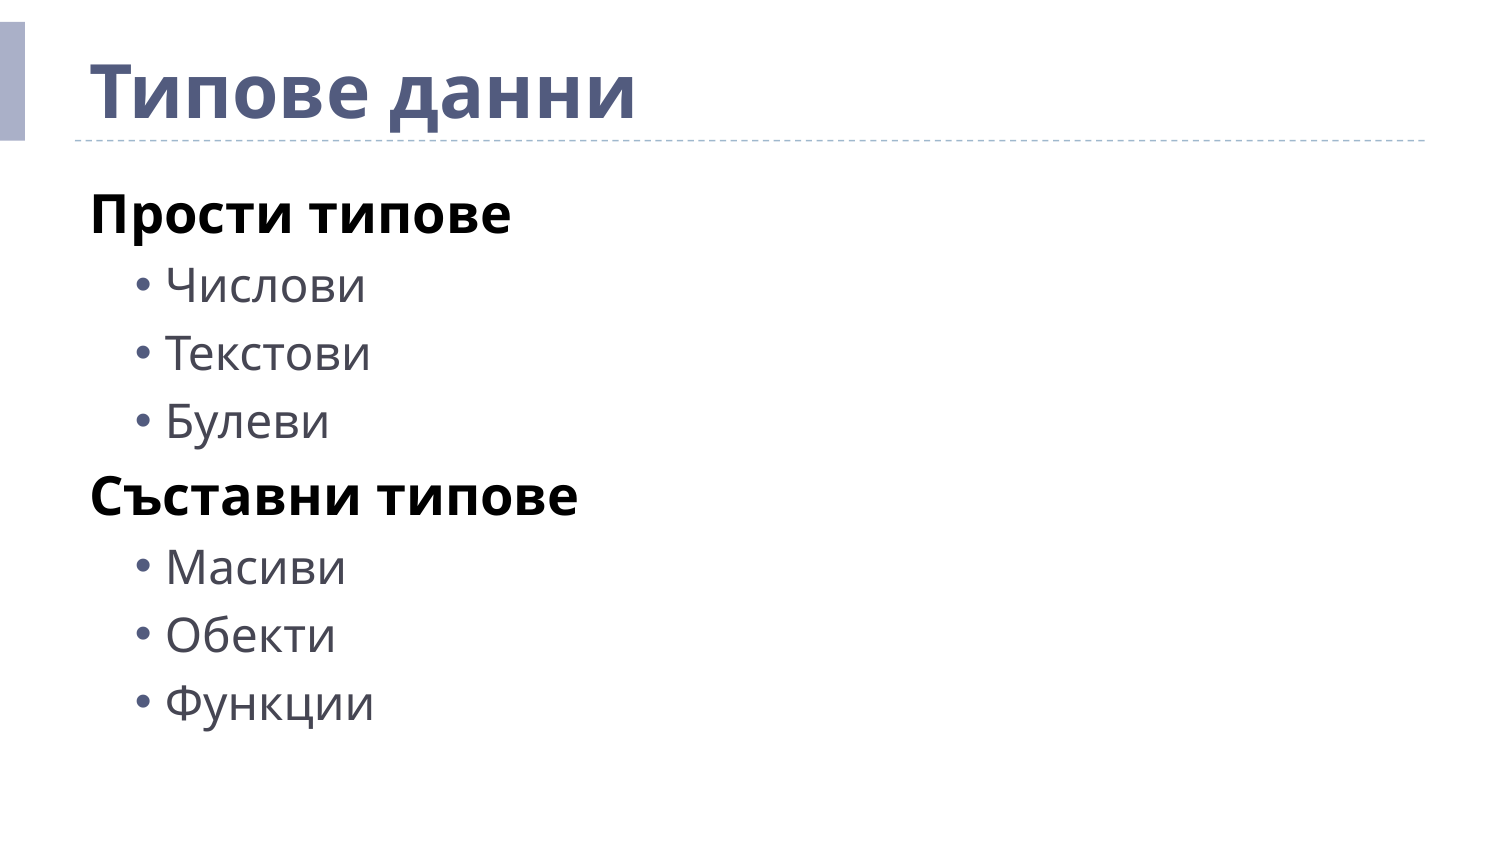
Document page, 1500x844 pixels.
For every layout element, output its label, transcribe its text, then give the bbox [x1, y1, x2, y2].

list Прости типове Числови Текстови Булеви Съставни типове Масиви Обекти Функции [75, 171, 1475, 835]
title Типове данни [75, 18, 1475, 141]
